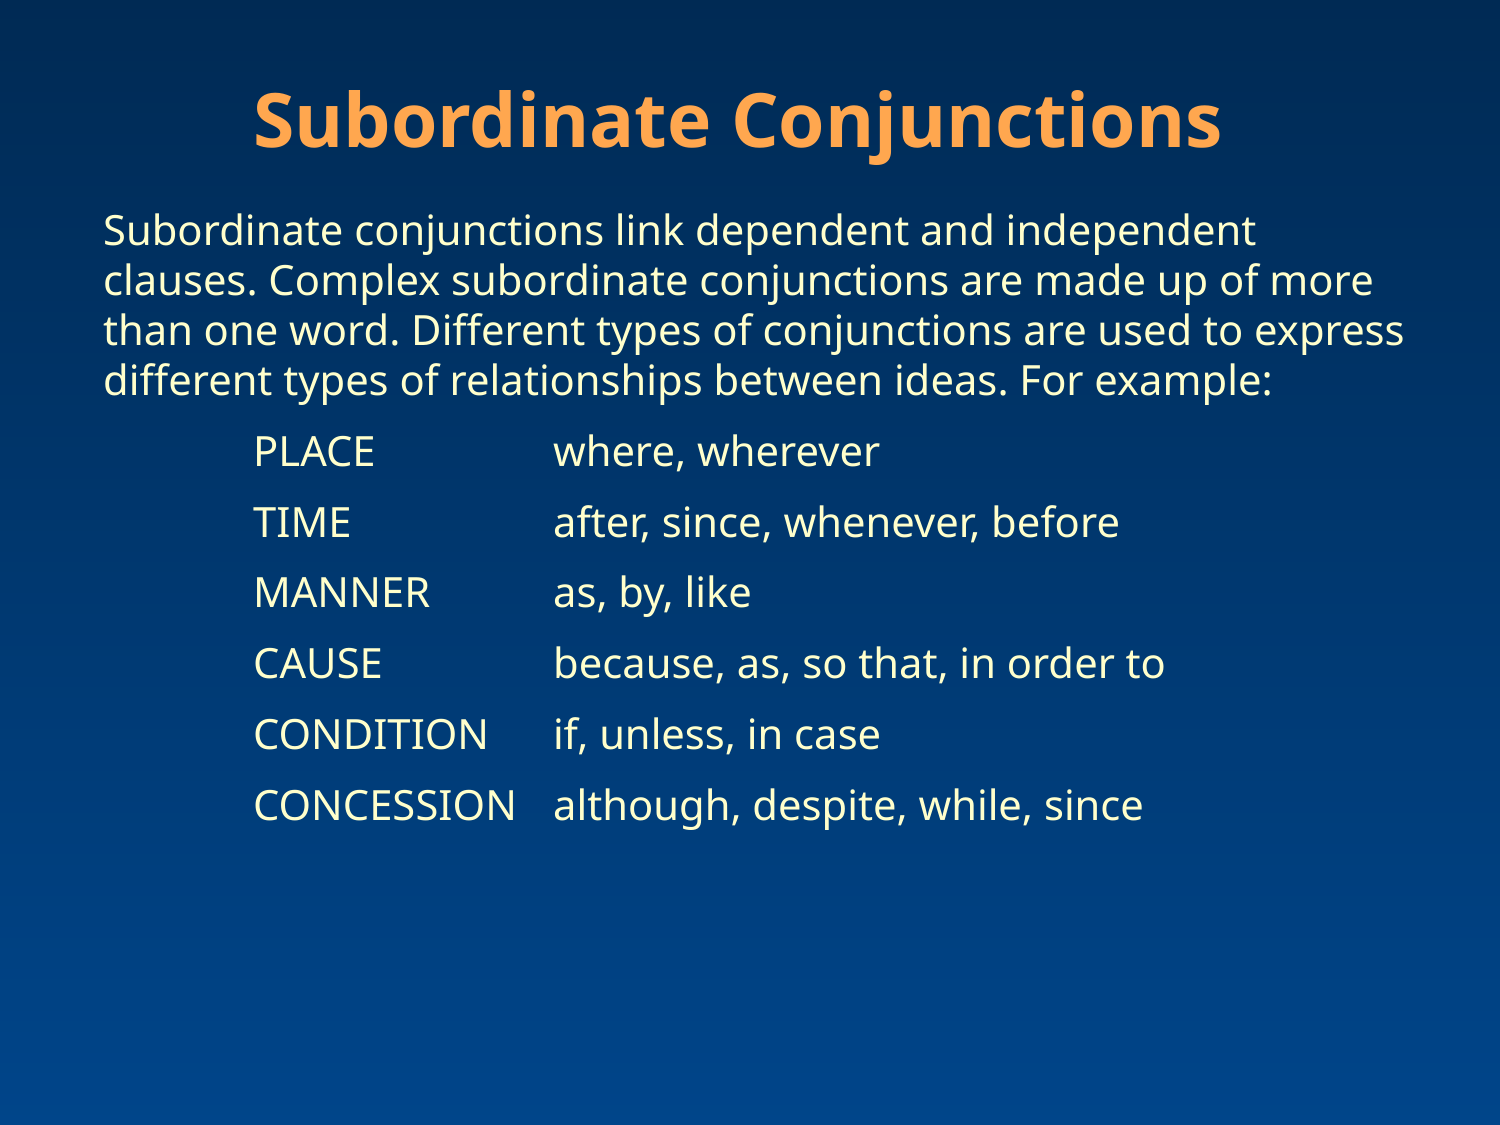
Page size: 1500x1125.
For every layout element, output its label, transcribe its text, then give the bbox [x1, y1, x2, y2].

text_box Subordinate Conjunctions [112, 54, 1365, 181]
text_box Subordinate conjunctions link dependent and independent clauses. Complex subordinate conjunctions are made up of more than one word. Different types of conjunctions are used to express different types of relationships between ideas. For example: PLACE where, wherever TIME after, since, whenever, before MANNER as, by, like CAUSE because, as, so that, in order to CONDITION if, unless, in case CONCESSION although, despite, while, since [88, 196, 1424, 978]
